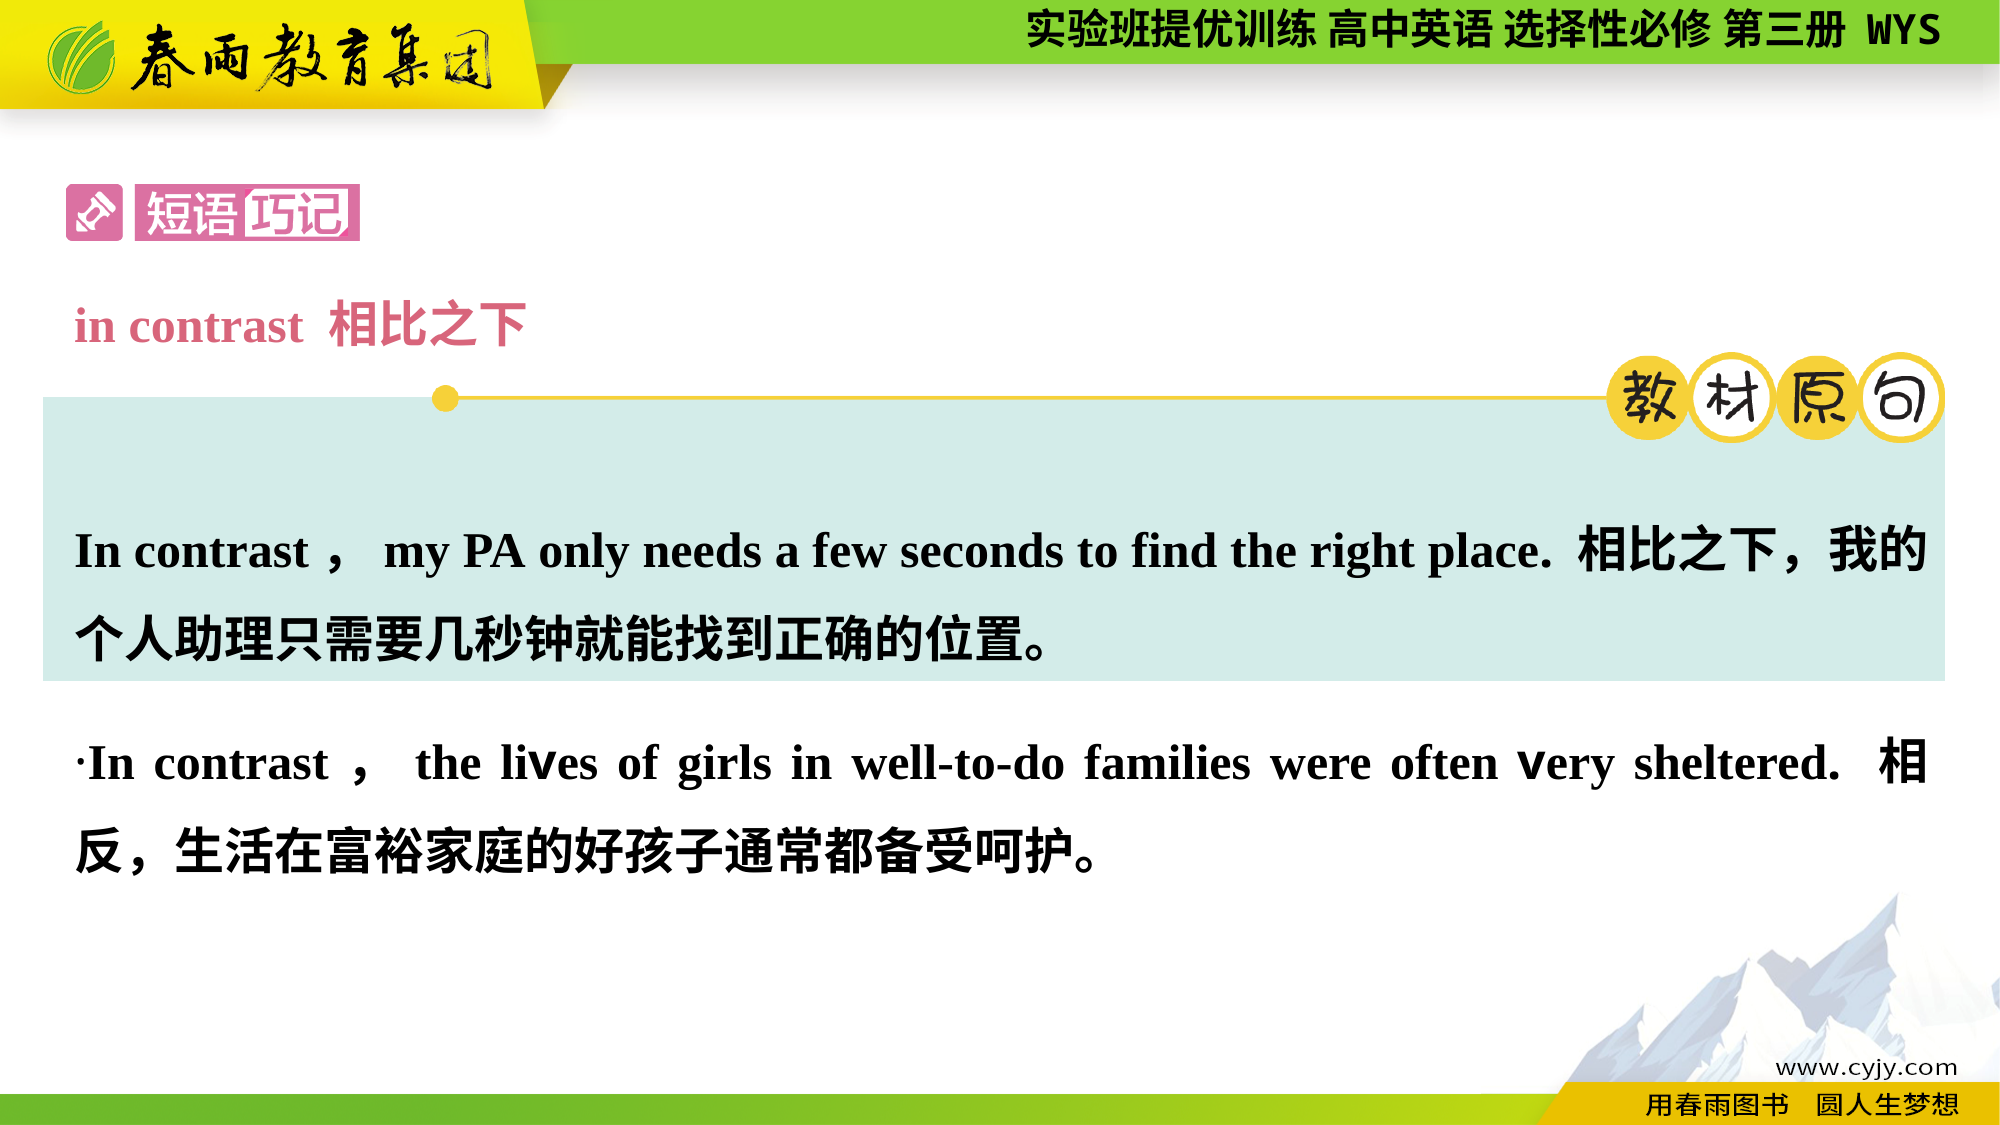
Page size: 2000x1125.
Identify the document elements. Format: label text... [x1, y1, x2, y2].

text_box ·In contrast，the lives of girls in well-to-do families were often very sheltered. 相反，生活在富裕家庭的好孩子通常都备受呵护。 [59, 692, 1944, 888]
picture [0, 0, 2000, 1125]
list in contrast 相比之下 [59, 255, 1944, 350]
